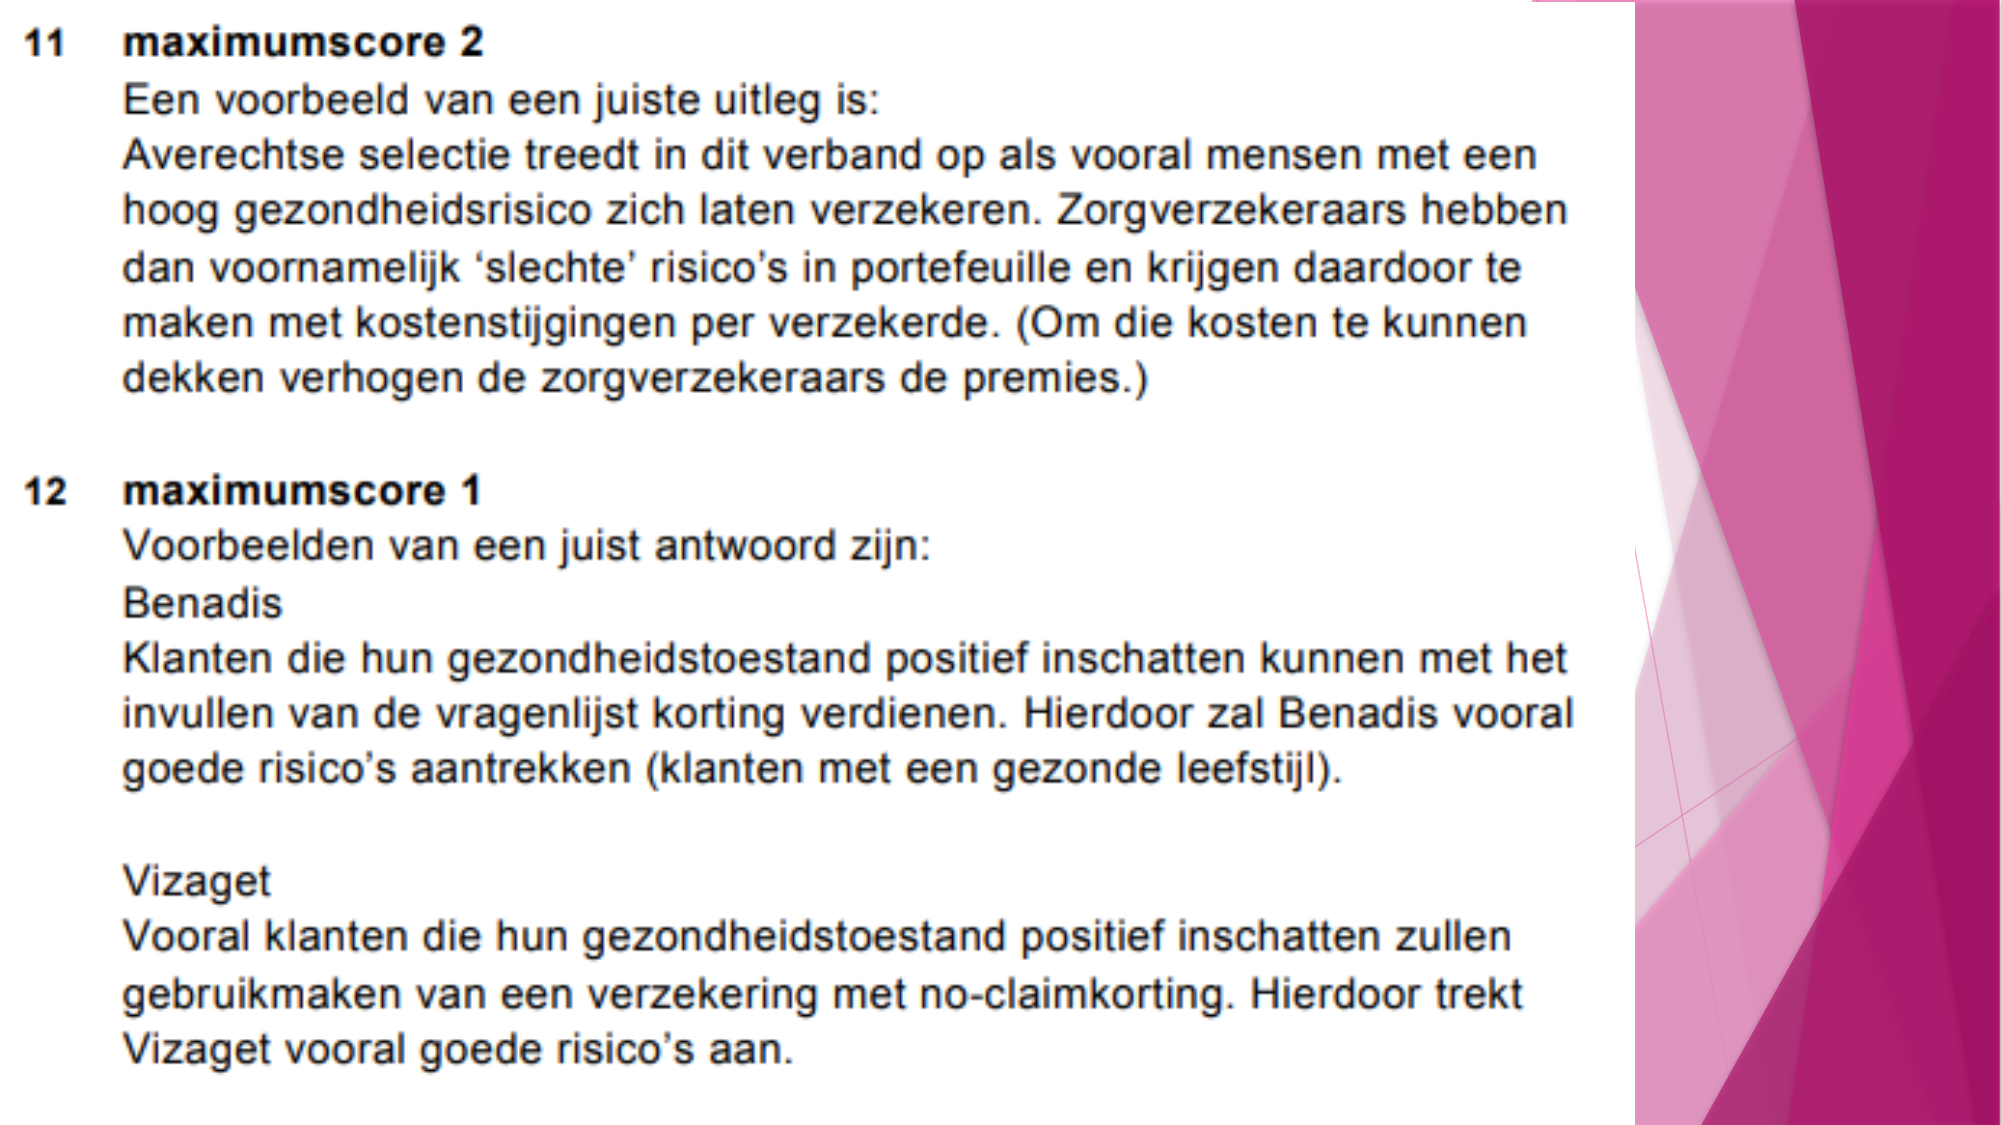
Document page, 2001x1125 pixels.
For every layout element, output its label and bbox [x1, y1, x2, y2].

picture [0, 2, 1635, 1125]
